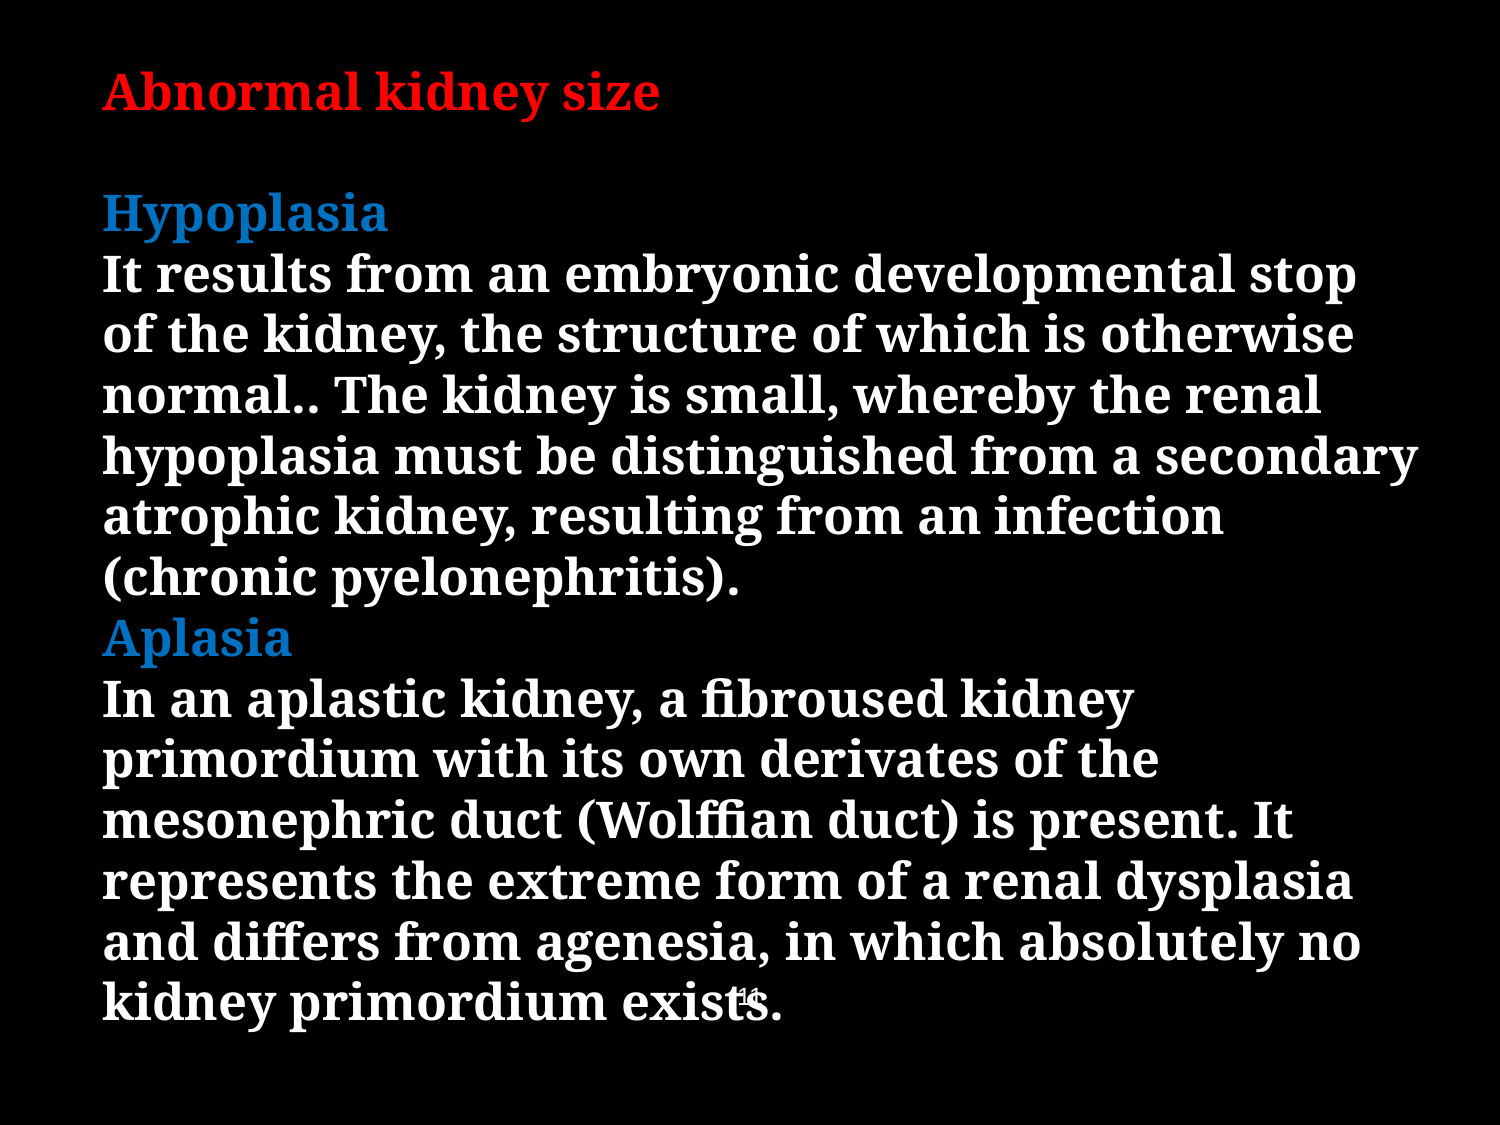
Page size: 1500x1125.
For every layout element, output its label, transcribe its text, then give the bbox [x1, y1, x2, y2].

title Abnormal kidney size Hypoplasia It results from an embryonic developmental stop of the kidney, the structure of which is otherwise normal.. The kidney is small, whereby the renal hypoplasia must be distinguished from a secondary atrophic kidney, resulting from an infection (chronic pyelonephritis). Aplasia In an aplastic kidney, a fibroused kidney primordium with its own derivates of the mesonephric duct (Wolffian duct) is present. It represents the extreme form of a renal dysplasia and differs from agenesia, in which absolutely no kidney primordium exists. [87, 24, 1438, 1100]
slide_number 11 [693, 965, 807, 1025]
